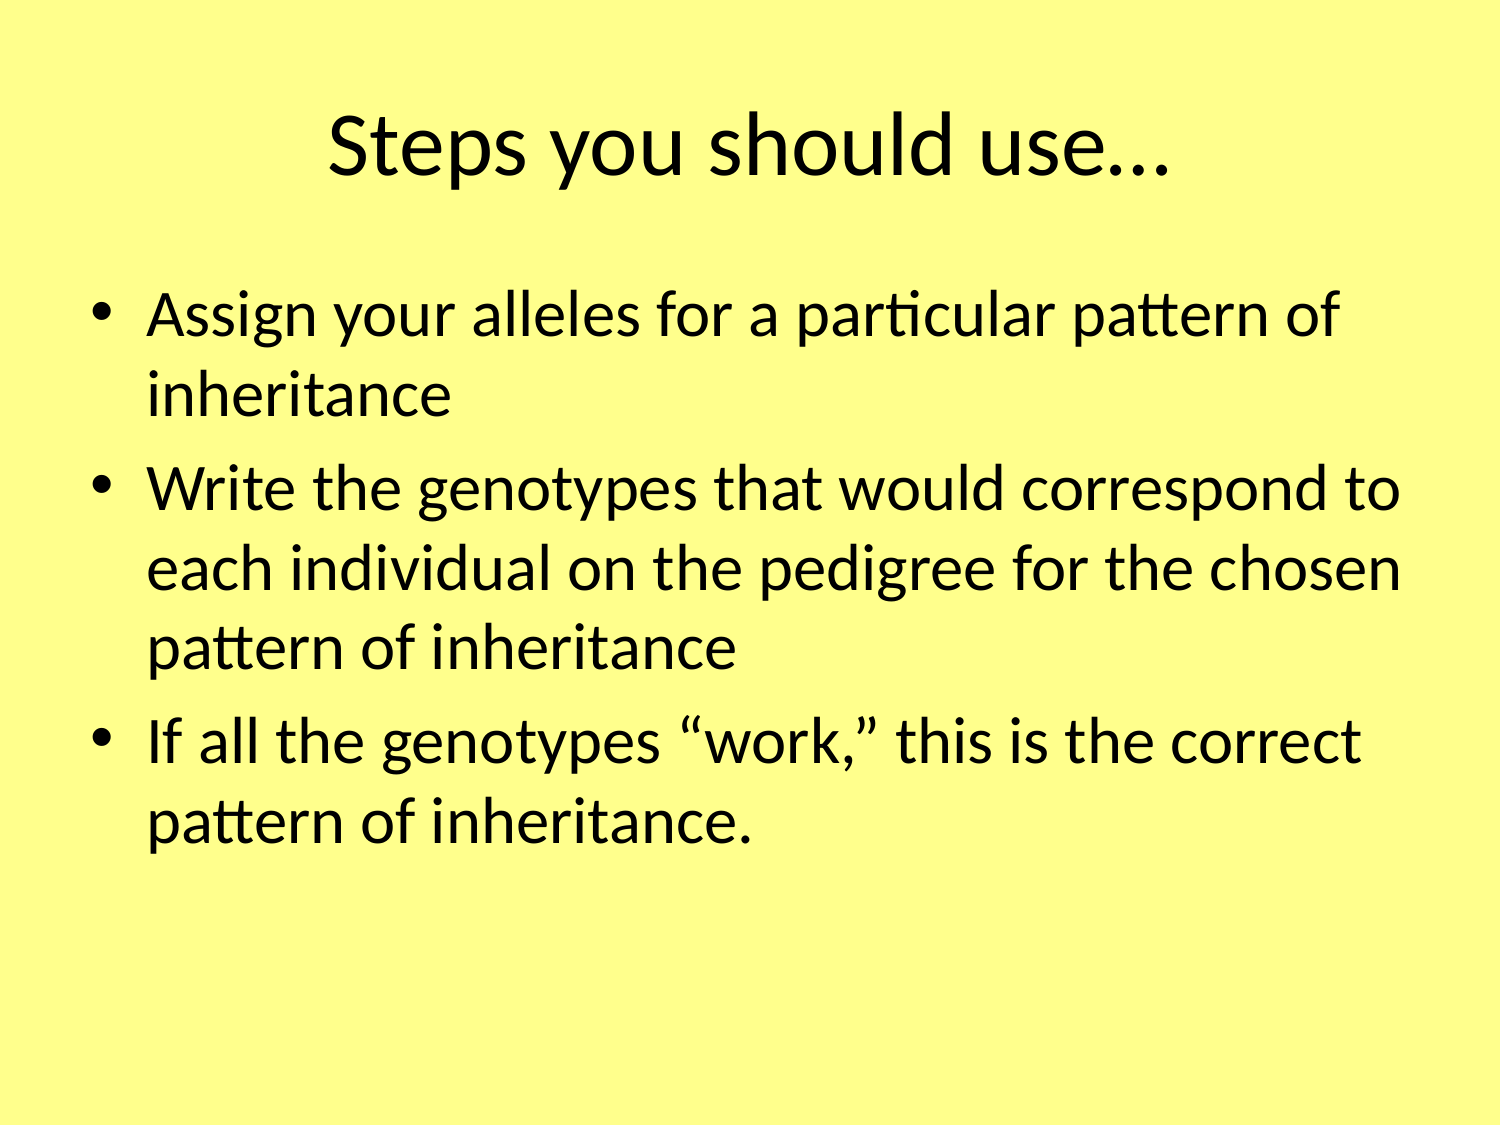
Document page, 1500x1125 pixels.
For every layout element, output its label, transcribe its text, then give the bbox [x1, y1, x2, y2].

list Assign your alleles for a particular pattern of inheritance Write the genotypes that would correspond to each individual on the pedigree for the chosen pattern of inheritance If all the genotypes “work,” this is the correct pattern of inheritance. [75, 262, 1425, 1005]
title Steps you should use… [75, 45, 1425, 233]
